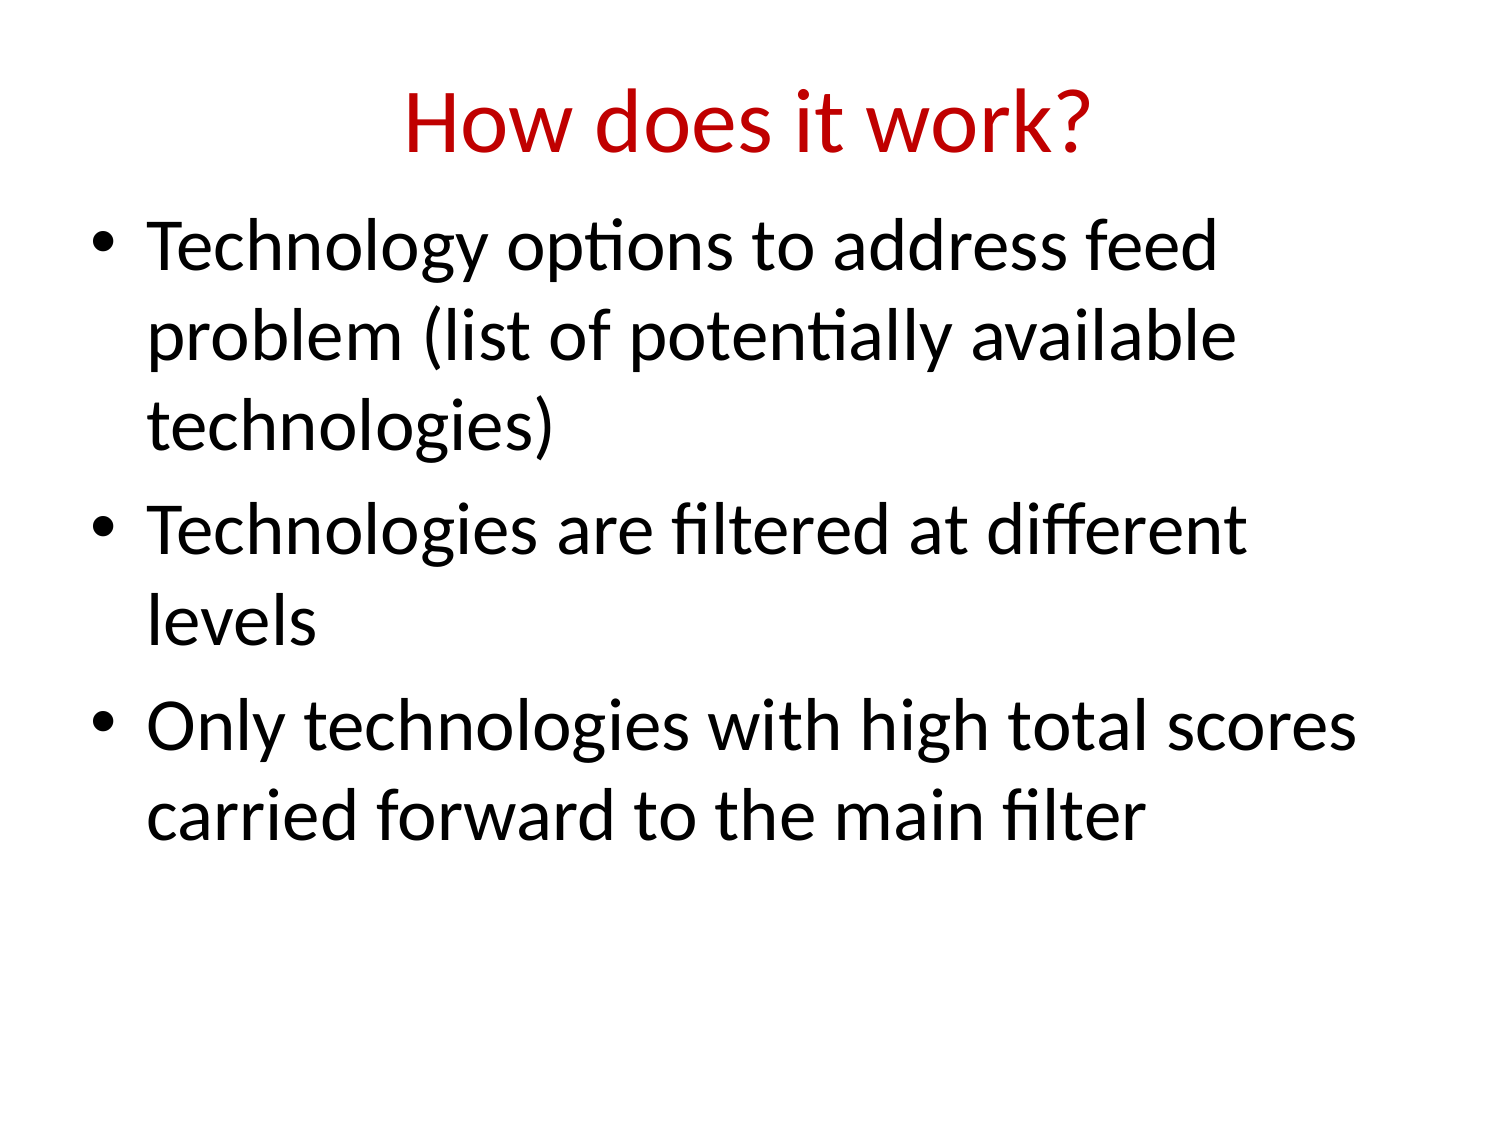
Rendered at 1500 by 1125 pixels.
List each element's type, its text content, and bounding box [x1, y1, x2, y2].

title How does it work? [74, 44, 1426, 188]
list Technology options to address feed problem (list of potentially available technologies) Technologies are filtered at different levels Only technologies with high total scores carried forward to the main filter [74, 188, 1426, 1038]
